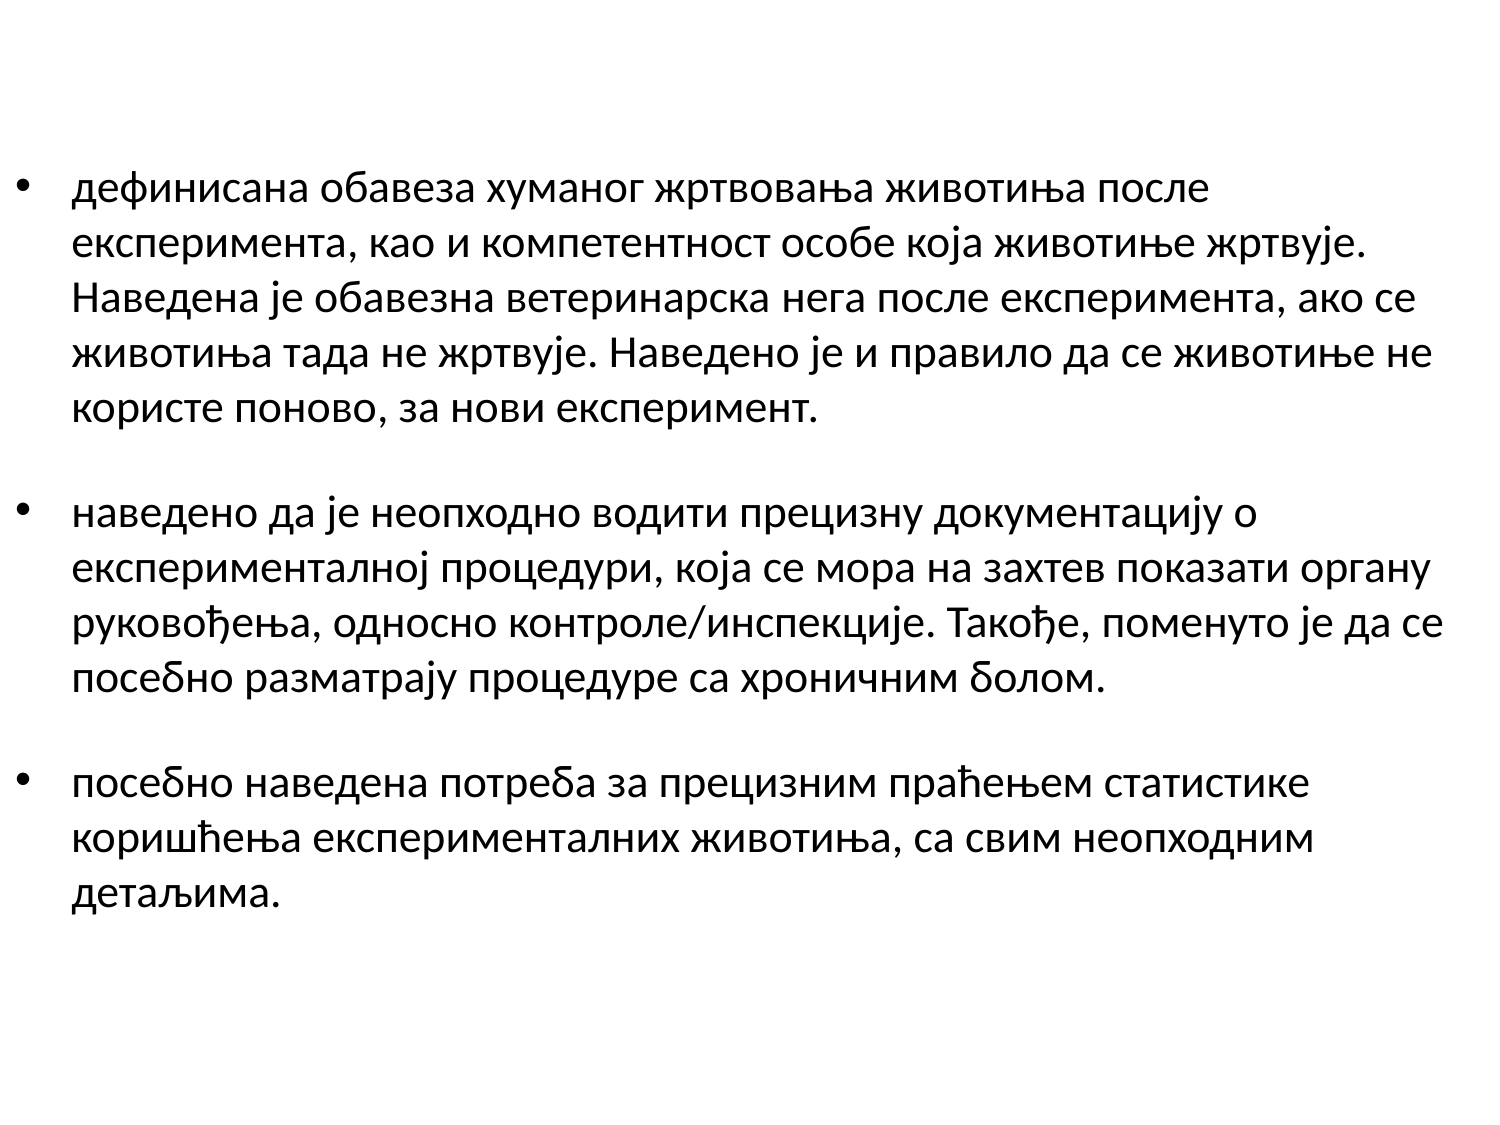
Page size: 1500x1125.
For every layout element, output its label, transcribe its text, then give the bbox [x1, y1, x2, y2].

list дефинисана обавеза хуманог жртвовања животиња после експеримента, као и компетентност особе која животиње жртвује. Наведена је обавезна ветеринарска нега после експеримента, ако се животиња тада не жртвује. Наведено је и правило да се животиње не користе поново, за нови експеримент. наведено да је неопходно водити прецизну документацију о експерименталној процедури, која се мора на захтев показати органу руковођења, односно контроле/инспекције. Такође, поменуто је да се посебно разматрају процедуре са хроничним болом. посебно наведена потреба за прецизним праћењем статистике коришћења експерименталних животиња, са свим неопходним детаљима. [0, 149, 1500, 892]
